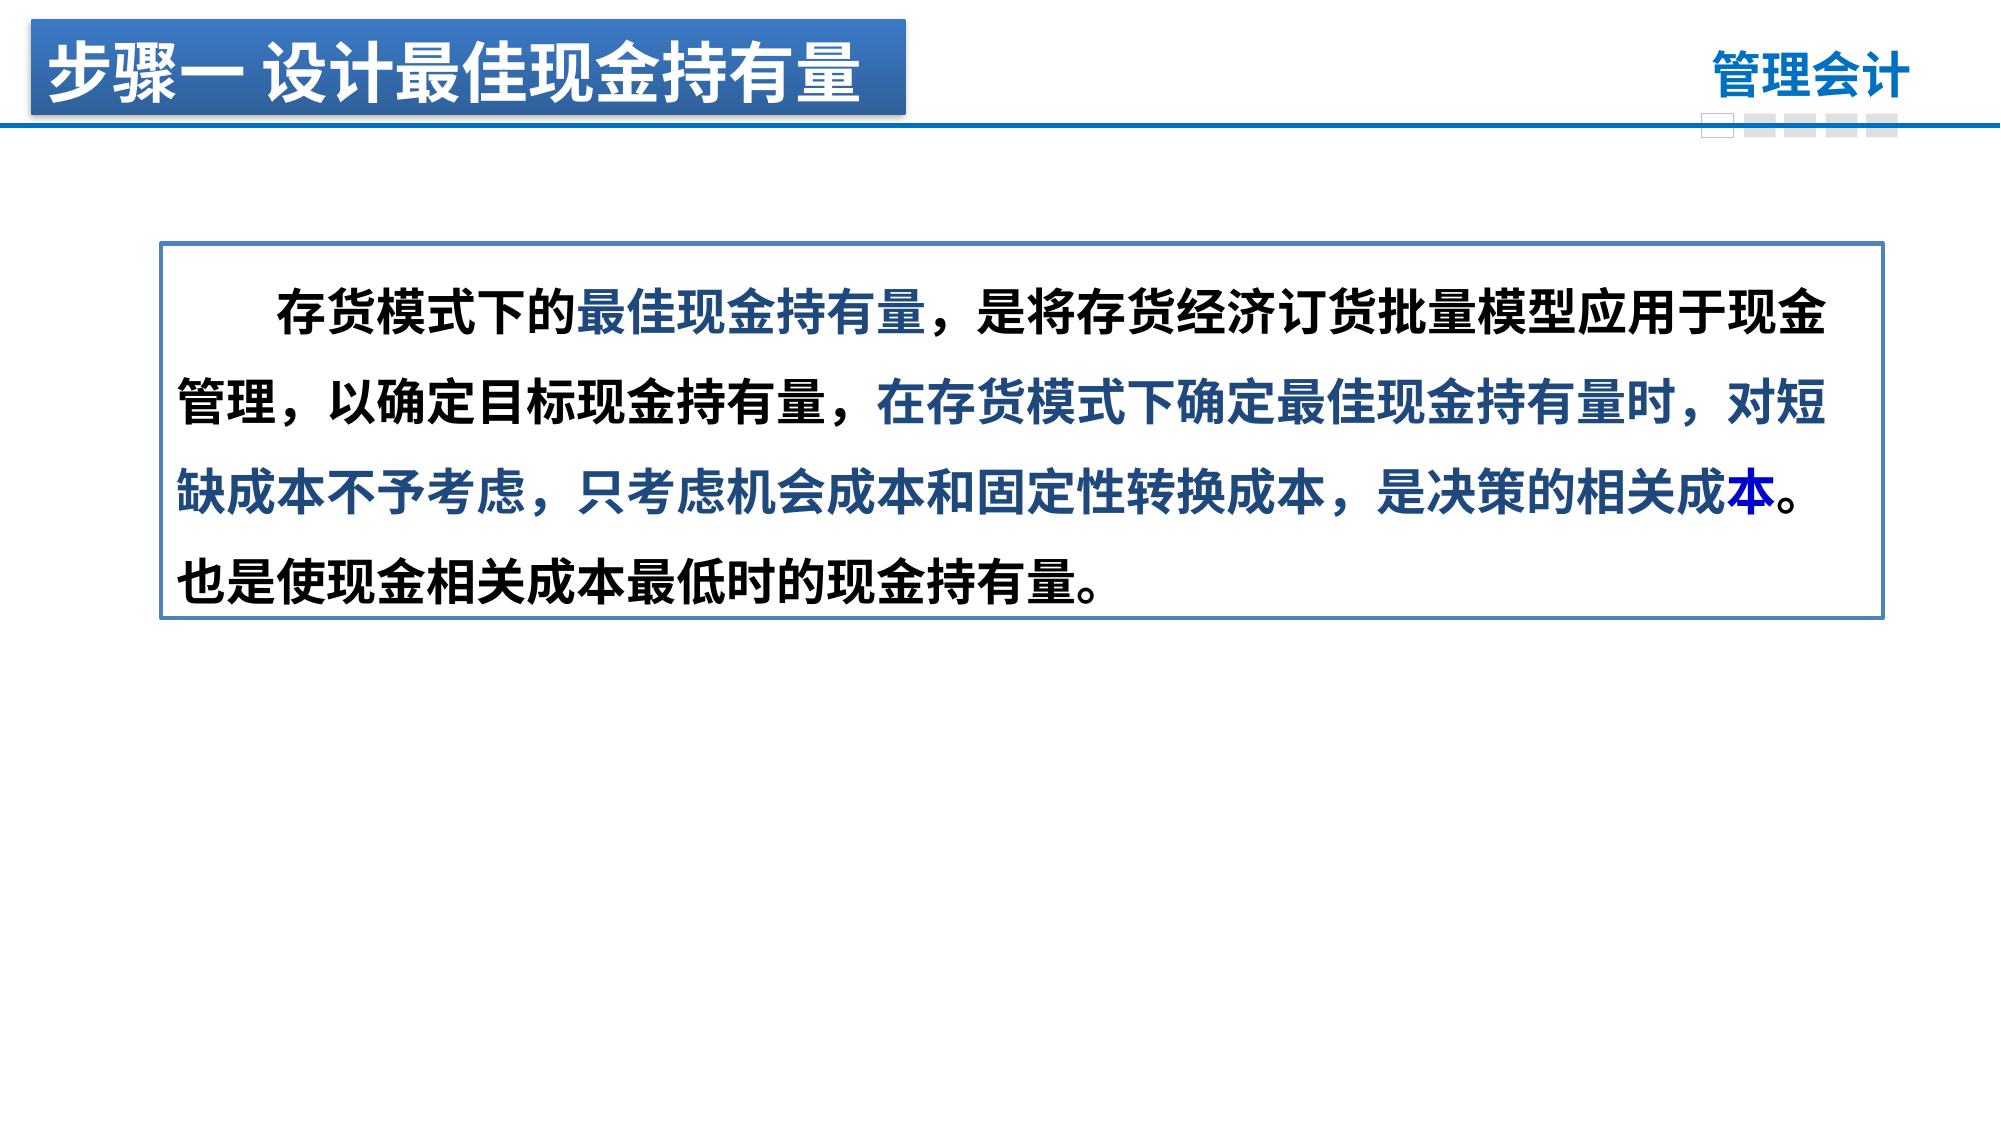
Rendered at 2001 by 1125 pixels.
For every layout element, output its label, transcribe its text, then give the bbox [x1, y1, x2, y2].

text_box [31, 18, 906, 121]
text_box 存货模式下的最佳现金持有量，是将存货经济订货批量模型应用于现金管理，以确定目标现金持有量，在存货模式下确定最佳现金持有量时，对短缺成本不予考虑，只考虑机会成本和固定性转换成本，是决策的相关成本。也是使现金相关成本最低时的现金持有量。 [159, 241, 1885, 620]
